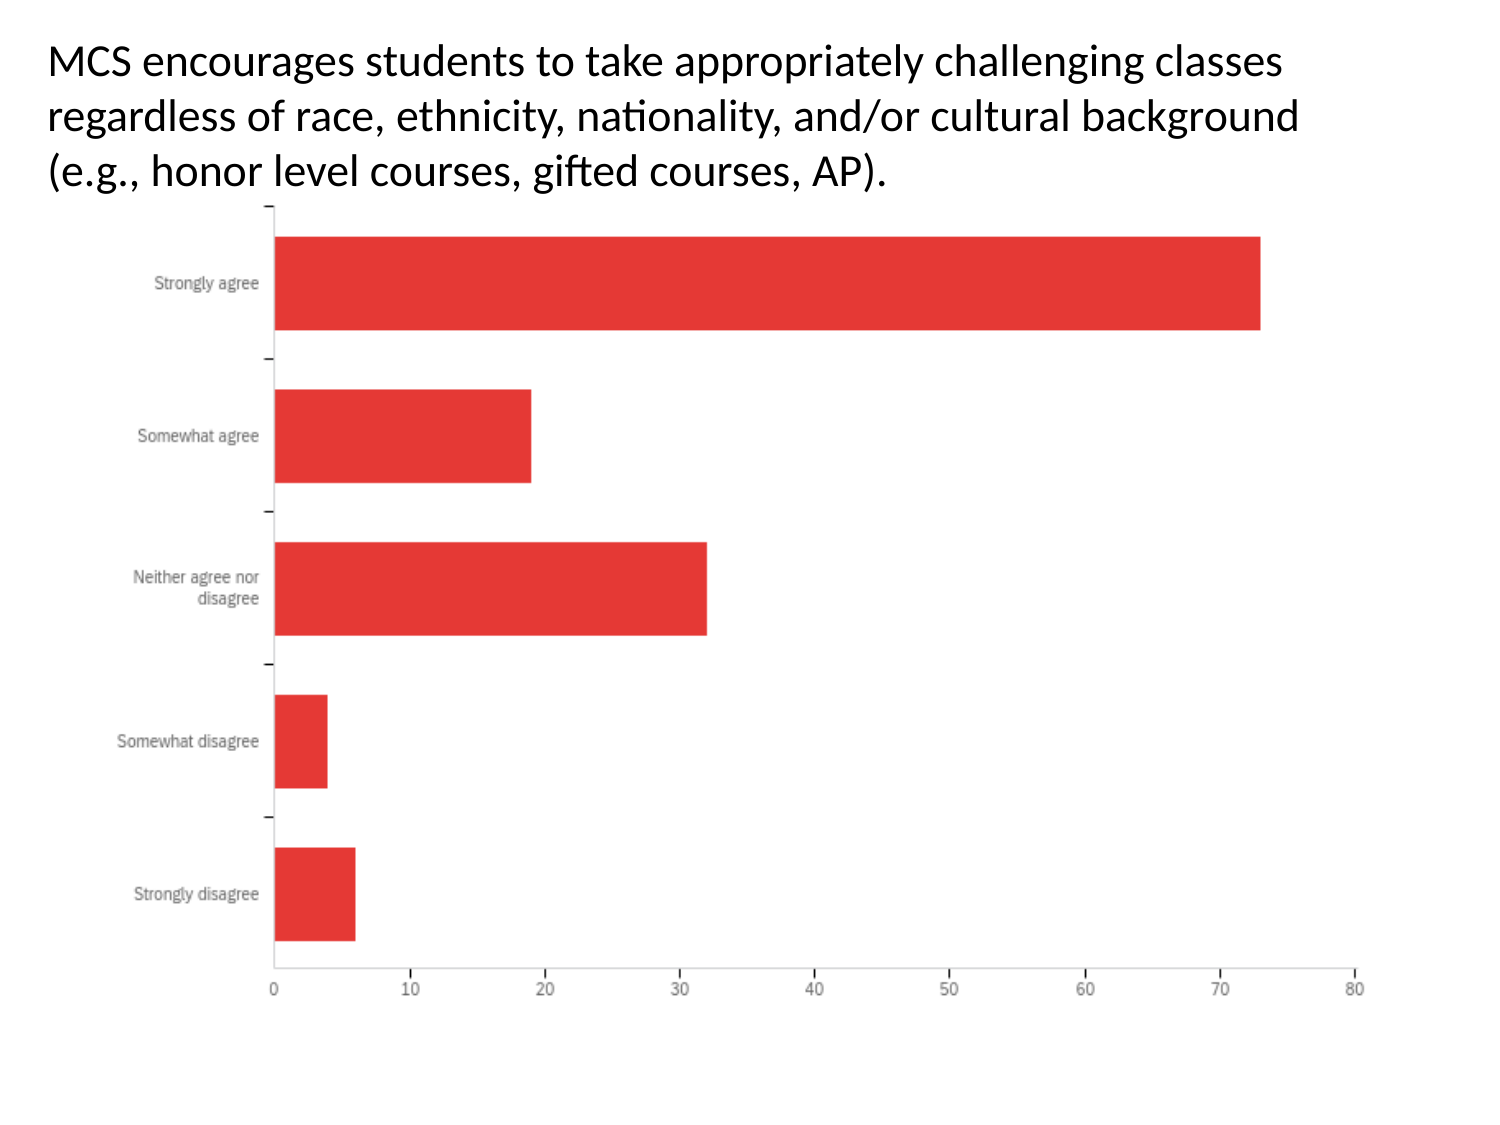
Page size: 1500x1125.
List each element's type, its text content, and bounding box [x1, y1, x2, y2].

picture [93, 196, 1407, 1018]
text_box MCS encourages students to take appropriately challenging classes regardless of race, ethnicity, nationality, and/or cultural background (e.g., honor level courses, gifted courses, AP). [32, 22, 1383, 84]
